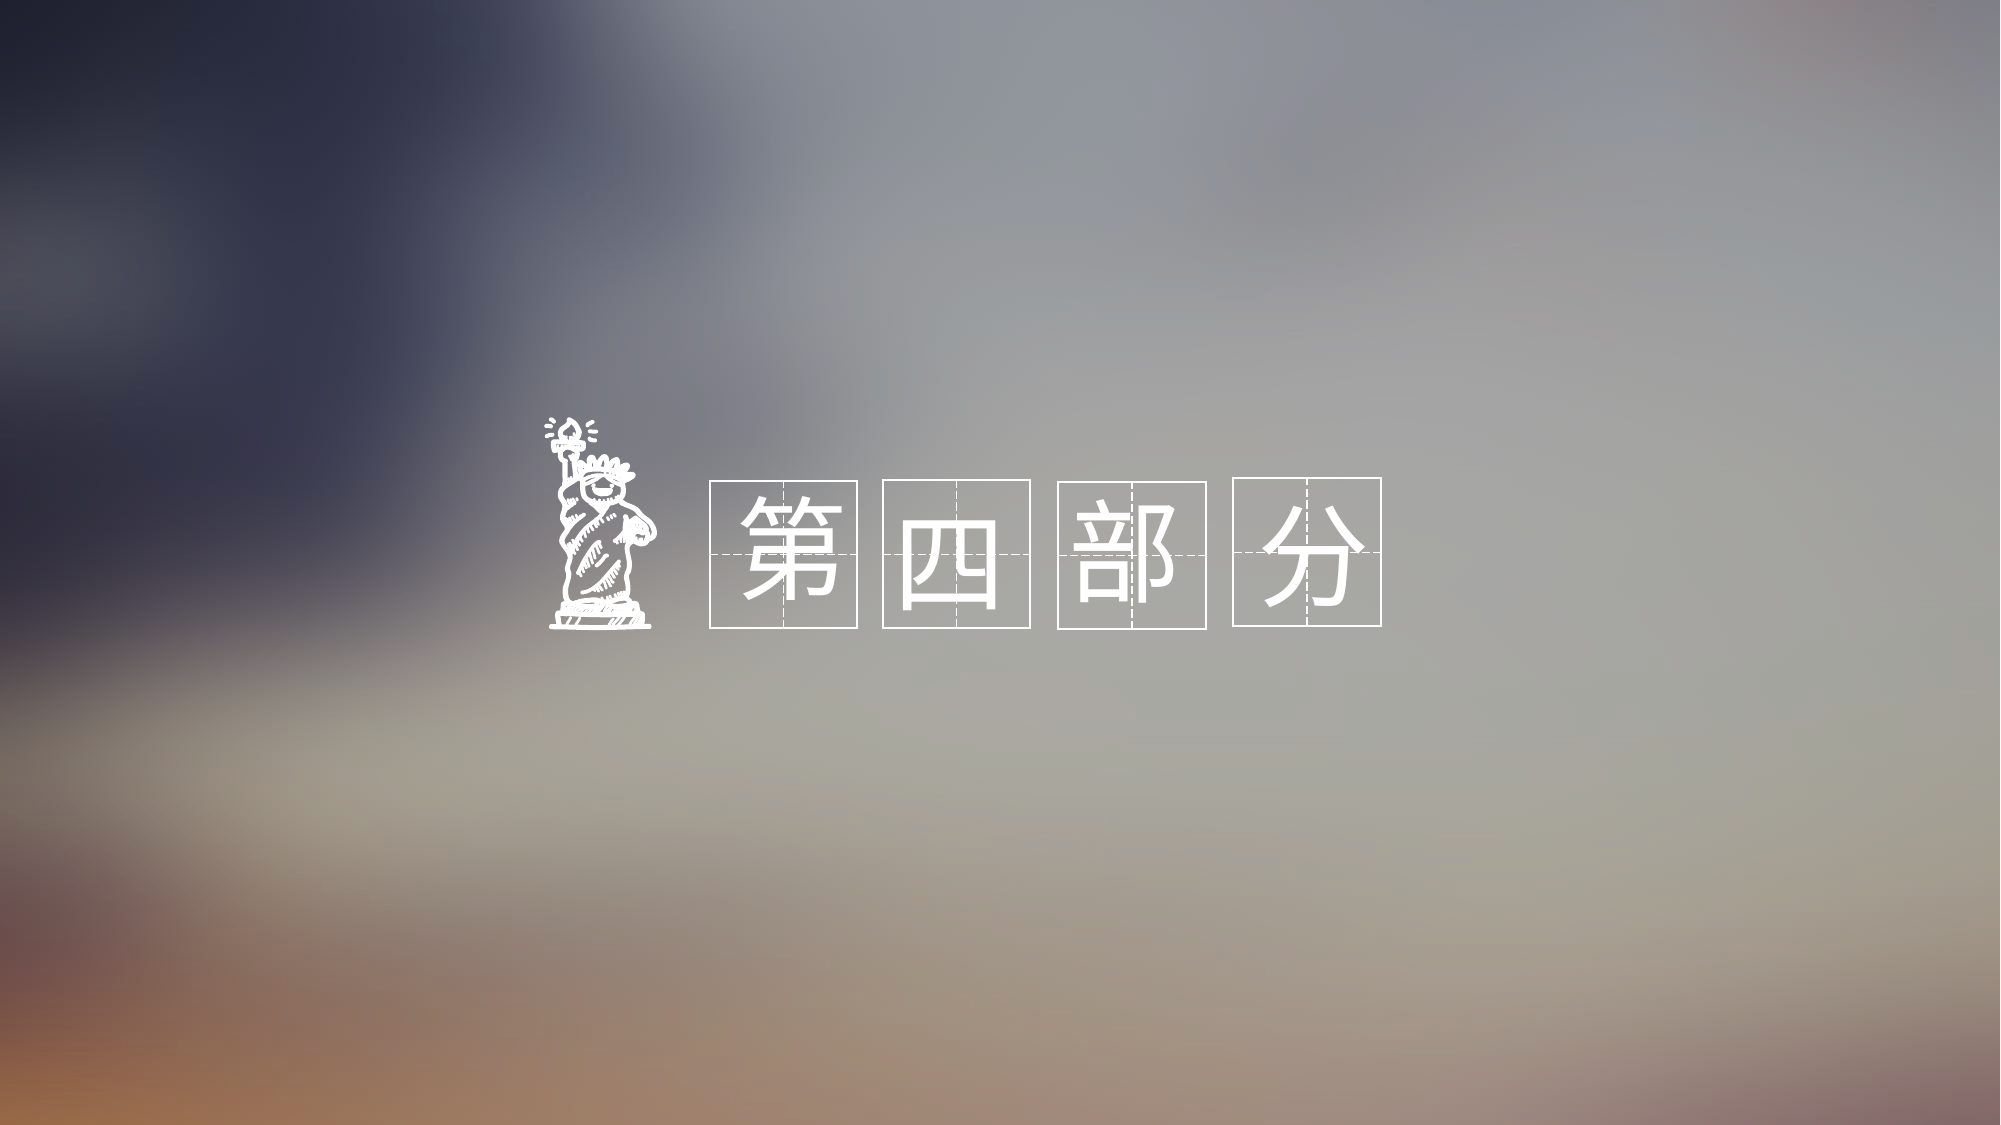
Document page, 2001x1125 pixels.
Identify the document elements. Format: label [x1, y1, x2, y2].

text_box [545, 418, 657, 630]
text_box [878, 480, 1066, 637]
text_box [1233, 478, 1430, 630]
text_box [709, 471, 909, 629]
text_box [1053, 474, 1241, 630]
picture [0, 0, 2001, 1125]
